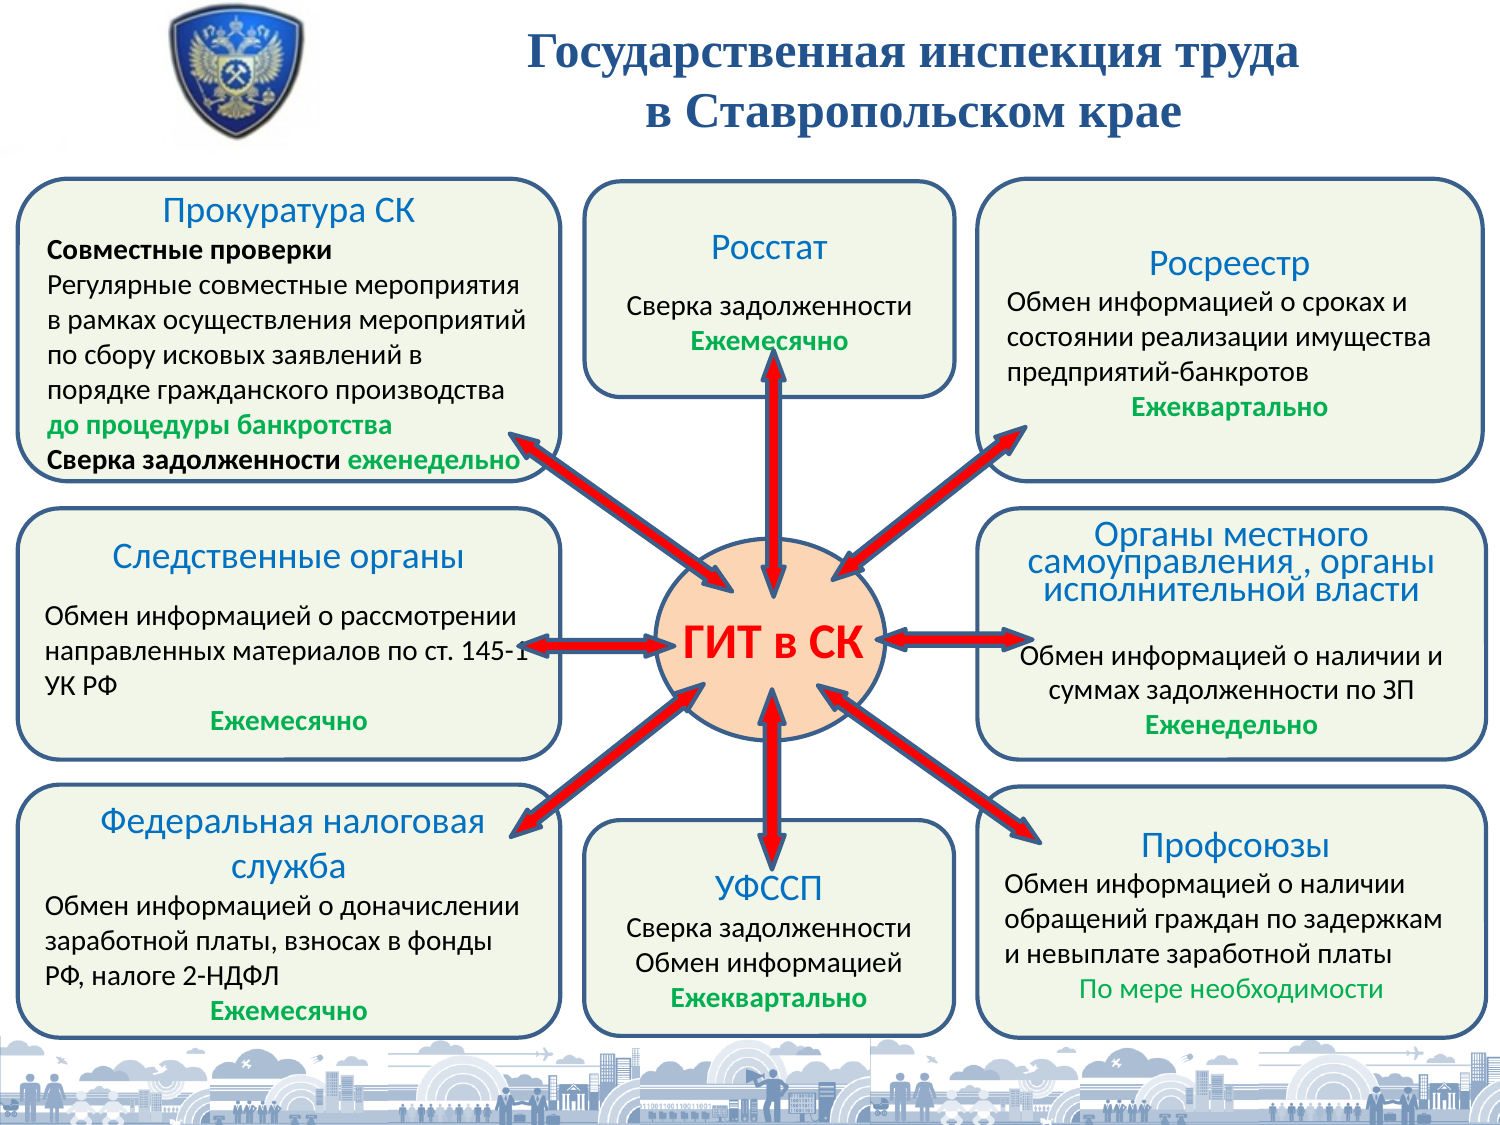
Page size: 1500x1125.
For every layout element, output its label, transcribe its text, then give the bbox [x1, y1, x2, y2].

text_box Прокуратура СК Совместные проверки Регулярные совместные мероприятия в рамках осуществления мероприятий по сбору исковых заявлений в порядке гражданского производства до процедуры банкротства Сверка задолженности еженедельно [15, 176, 563, 484]
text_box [0, 1035, 1500, 1125]
text_box Государственная инспекция труда в Ставропольском крае [477, 10, 1500, 145]
text_box [661, 536, 879, 601]
text_box [508, 681, 706, 840]
text_box Следственные органы Обмен информацией о рассмотрении направленных материалов по ст. 145-1 УК РФ Ежемесячно [15, 506, 563, 762]
text_box Федеральная налоговая служба Обмен информацией о доначислении заработной платы, взносах в фонды РФ, налоге 2-НДФЛ Ежемесячно [15, 782, 563, 1034]
text_box Профсоюзы Обмен информацией о наличии обращений граждан по задержкам и невыплате заработной платы По мере необходимости [975, 784, 1489, 1034]
text_box [760, 348, 787, 599]
text_box [507, 431, 734, 594]
text_box [516, 633, 677, 659]
text_box [816, 683, 1043, 846]
text_box [660, 676, 880, 743]
text_box ГИТ в СК [655, 601, 892, 676]
text_box УФССП Сверка задолженности Обмен информацией Ежеквартально [582, 818, 957, 1034]
text_box Органы местного самоуправления , органы исполнительной власти Обмен информацией о наличии и суммах задолженности по ЗП Еженедельно [975, 506, 1489, 762]
text_box [874, 627, 1035, 653]
text_box [830, 424, 1028, 583]
text_box Росстат Сверка задолженности Ежемесячно [582, 179, 957, 400]
text_box Росреестр Обмен информацией о сроках и состоянии реализации имущества предприятий-банкротов Ежеквартально [975, 176, 1485, 484]
picture [0, 0, 473, 157]
text_box [757, 687, 787, 872]
